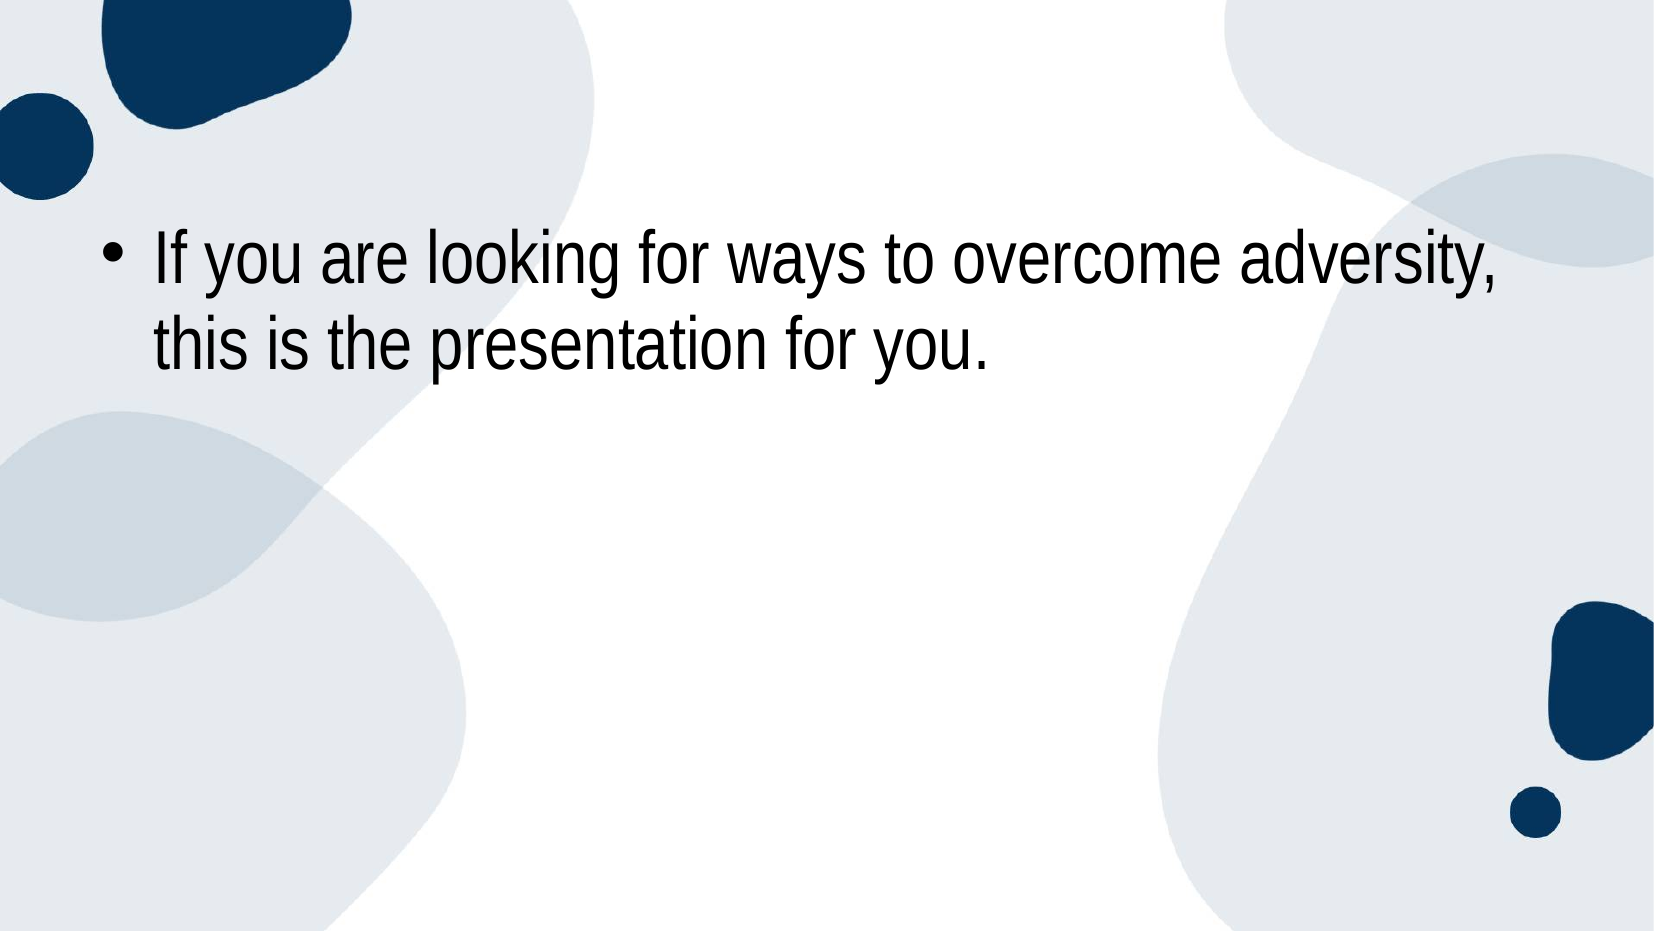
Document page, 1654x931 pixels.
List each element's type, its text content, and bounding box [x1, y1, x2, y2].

list If you are looking for ways to overcome adversity, this is the presentation for you. [82, 213, 1571, 717]
picture [0, 0, 1654, 931]
